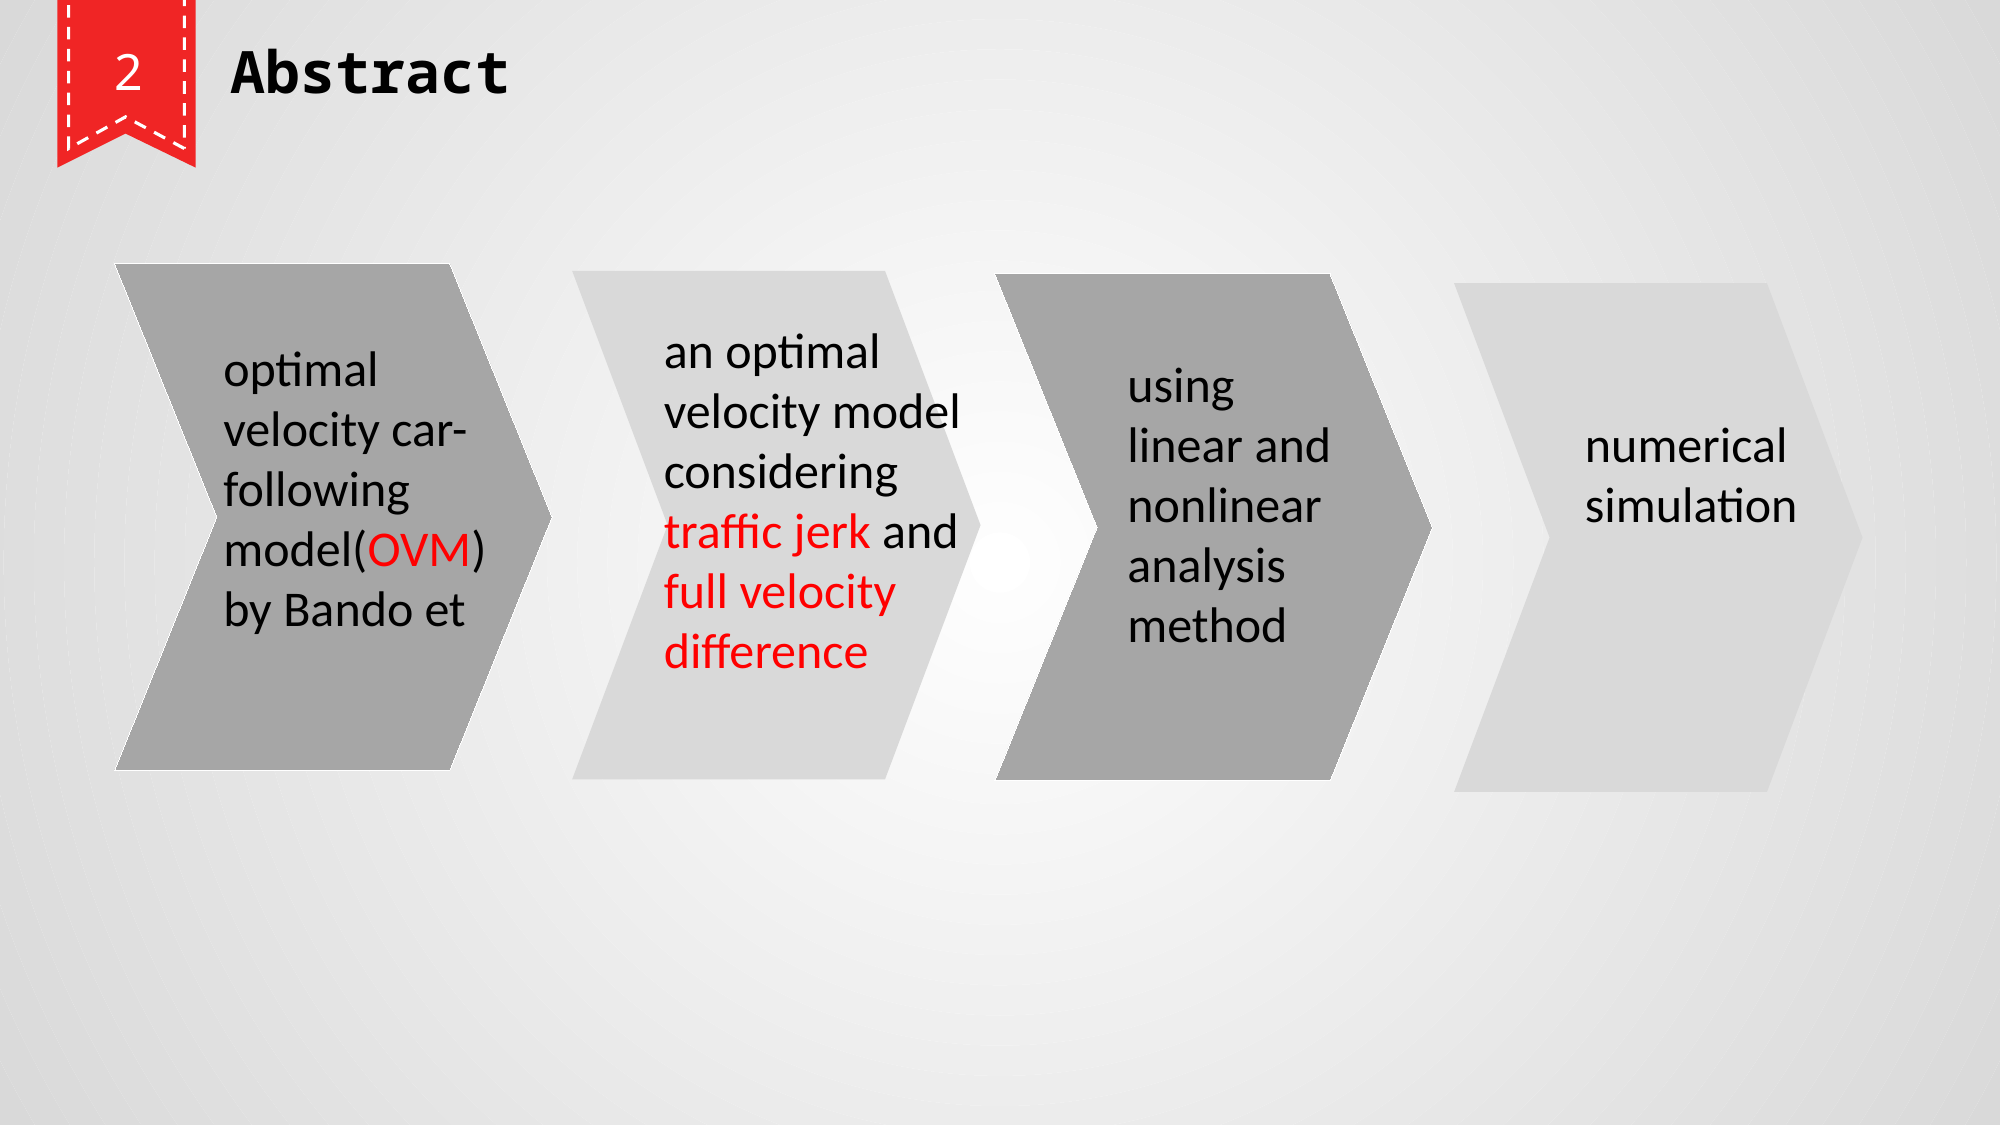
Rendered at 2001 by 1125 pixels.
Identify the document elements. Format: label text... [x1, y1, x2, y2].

text_box an optimal velocity model considering traffic jerk and full velocity difference [648, 310, 987, 686]
text_box numerical simulation [1570, 405, 1824, 541]
text_box [572, 270, 900, 473]
text_box using linear and nonlinear analysis method [1112, 344, 1355, 660]
text_box [542, 491, 553, 542]
text_box [994, 273, 1433, 781]
text_box [114, 538, 501, 771]
text_box [572, 577, 921, 780]
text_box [56, 0, 196, 168]
text_box Abstract [216, 28, 588, 113]
text_box optimal velocity car-following model(OVM) by Bando et [208, 329, 542, 645]
text_box [114, 263, 477, 496]
text_box [1454, 283, 1863, 792]
